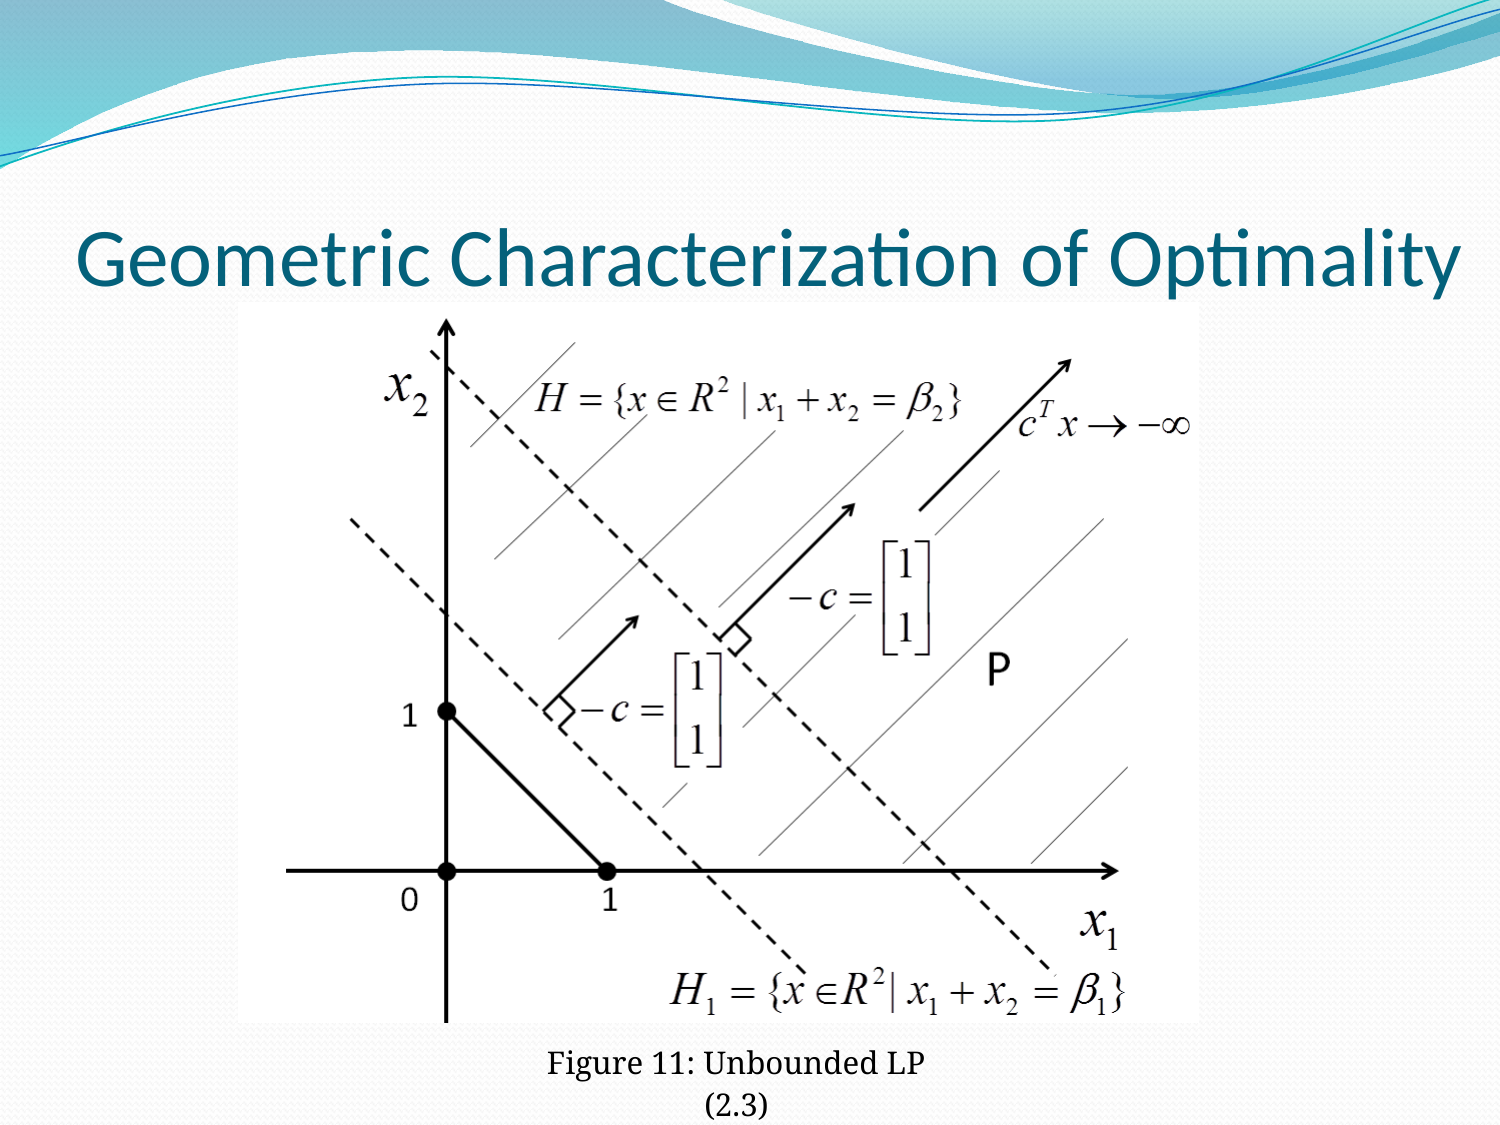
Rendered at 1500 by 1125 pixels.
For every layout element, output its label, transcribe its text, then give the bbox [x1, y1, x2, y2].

title Geometric Characterization of Optimality [75, 115, 1499, 303]
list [238, 302, 1200, 1023]
table_header Figure 11: Unbounded LP (2.3) [514, 1036, 959, 1125]
